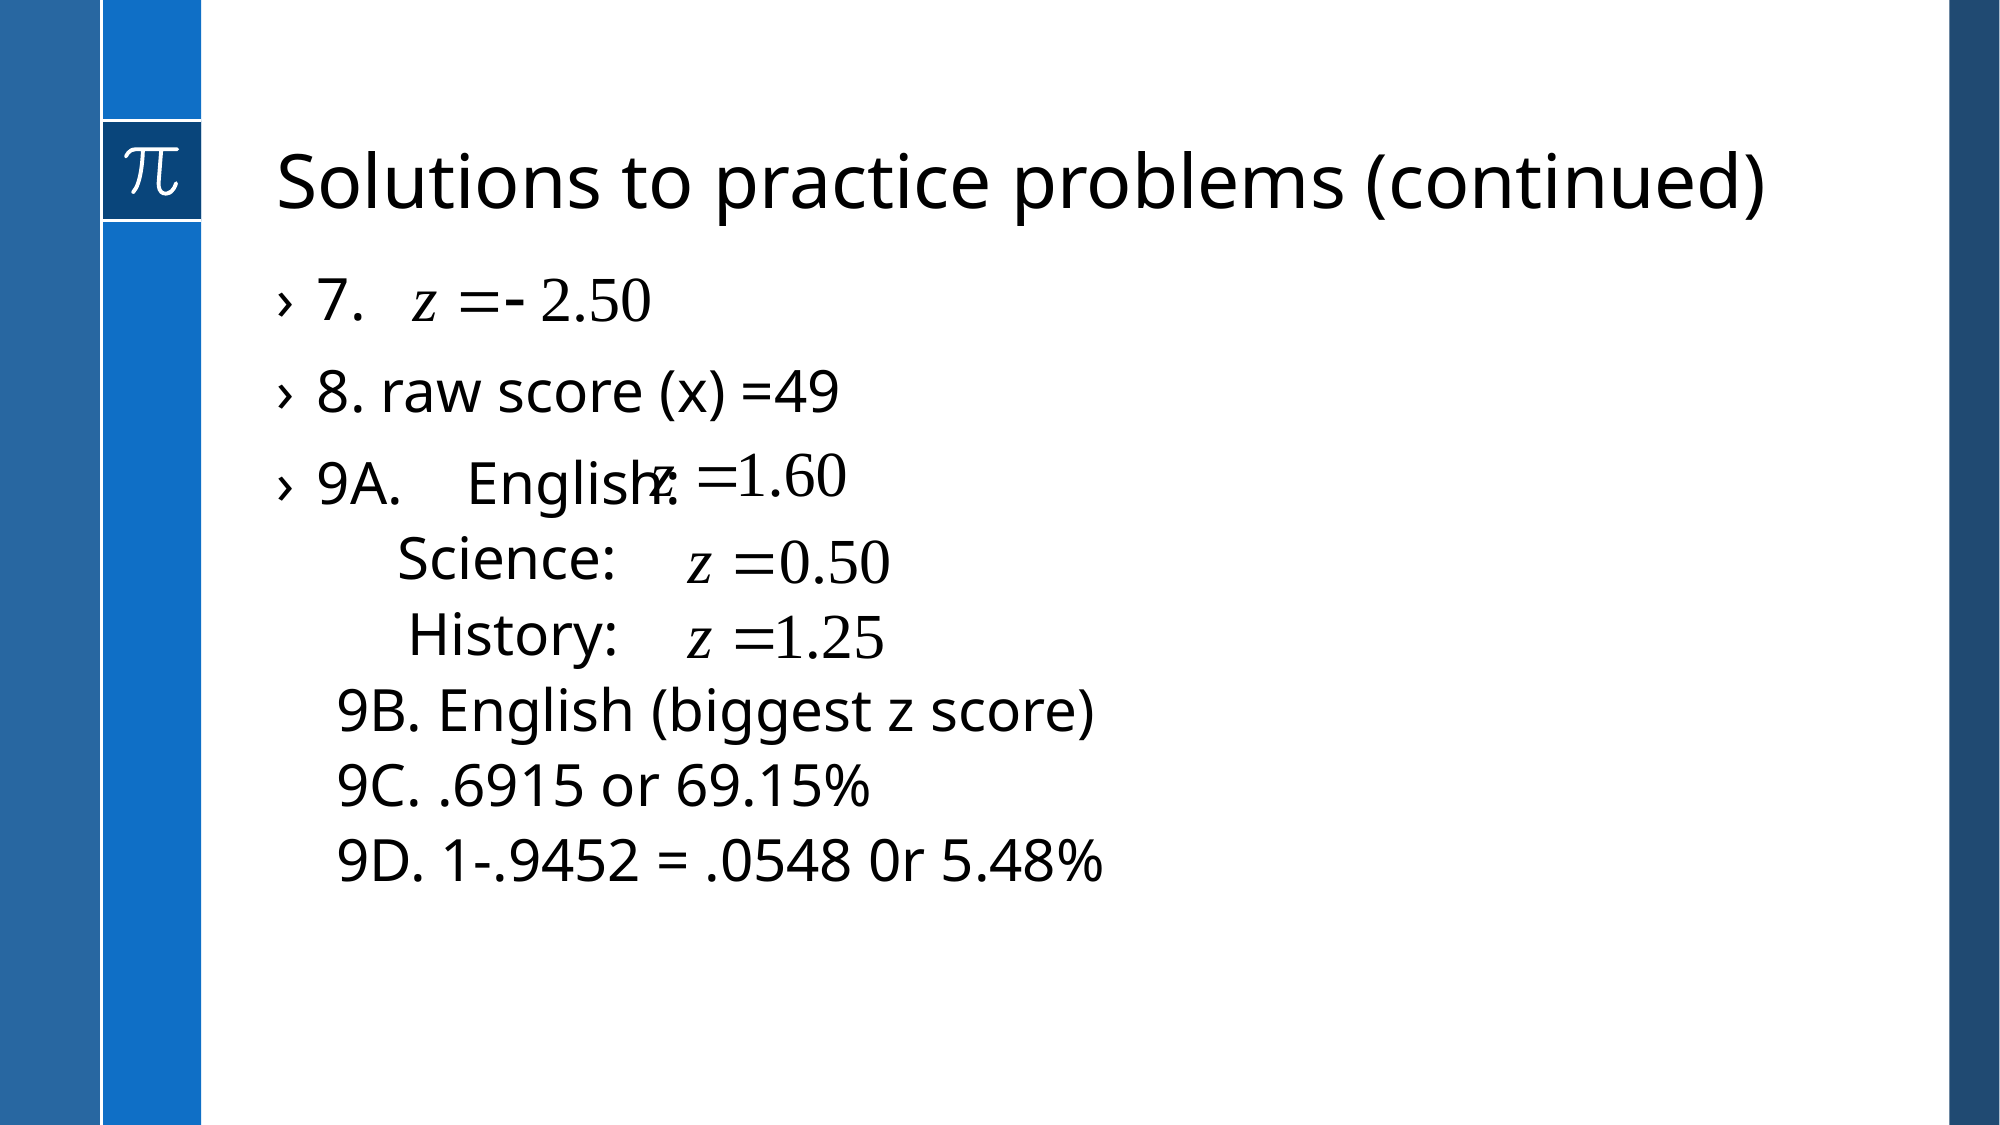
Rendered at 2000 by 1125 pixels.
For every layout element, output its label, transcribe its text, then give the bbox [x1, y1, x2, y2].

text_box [637, 437, 857, 513]
title Solutions to practice problems (continued) [261, 29, 1867, 233]
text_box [399, 262, 663, 338]
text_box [674, 524, 900, 600]
list 7. 8. raw score (x) =49 9A. English: Science: History: 9B. English (biggest z score) 9C. .6915 or 69.15% 9D. 1-.9452 = .0548 0r 5.48% [261, 262, 1867, 1013]
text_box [674, 599, 895, 675]
